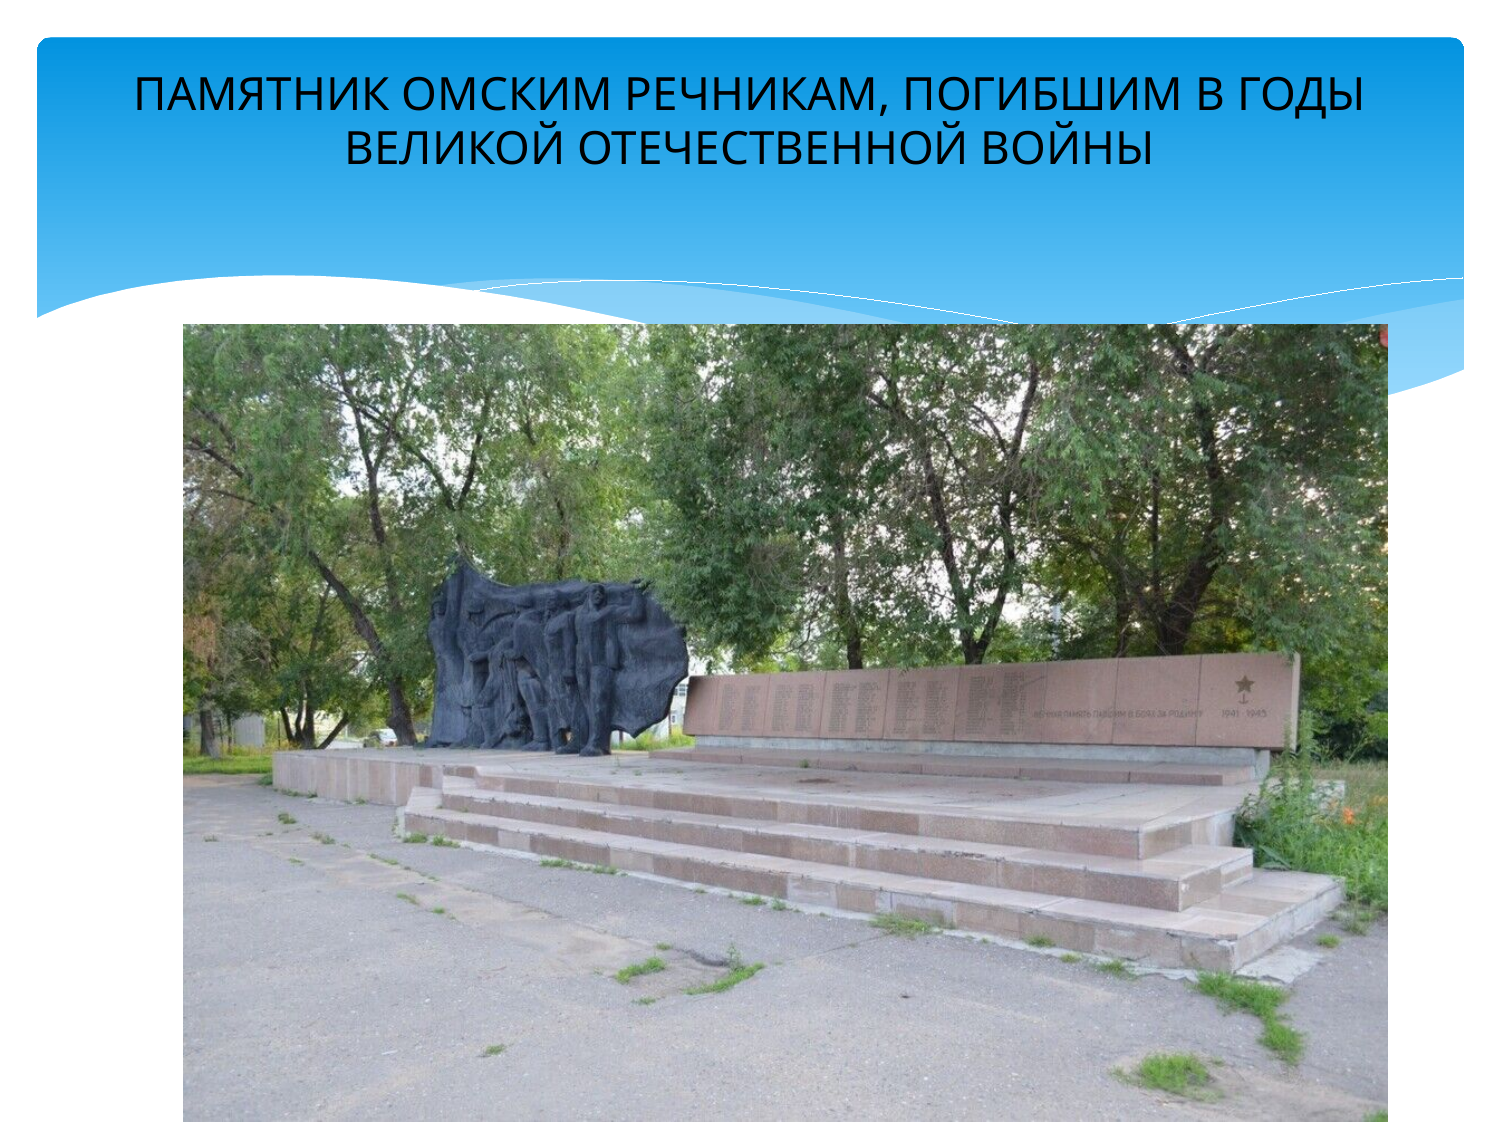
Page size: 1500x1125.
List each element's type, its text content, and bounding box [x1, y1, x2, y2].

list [182, 323, 1389, 1123]
title ПАМЯТНИК ОМСКИМ РЕЧНИКАМ, ПОГИБШИМ В ГОДЫ ВЕЛИКОЙ ОТЕЧЕСТВЕННОЙ ВОЙНЫ [75, 55, 1425, 261]
